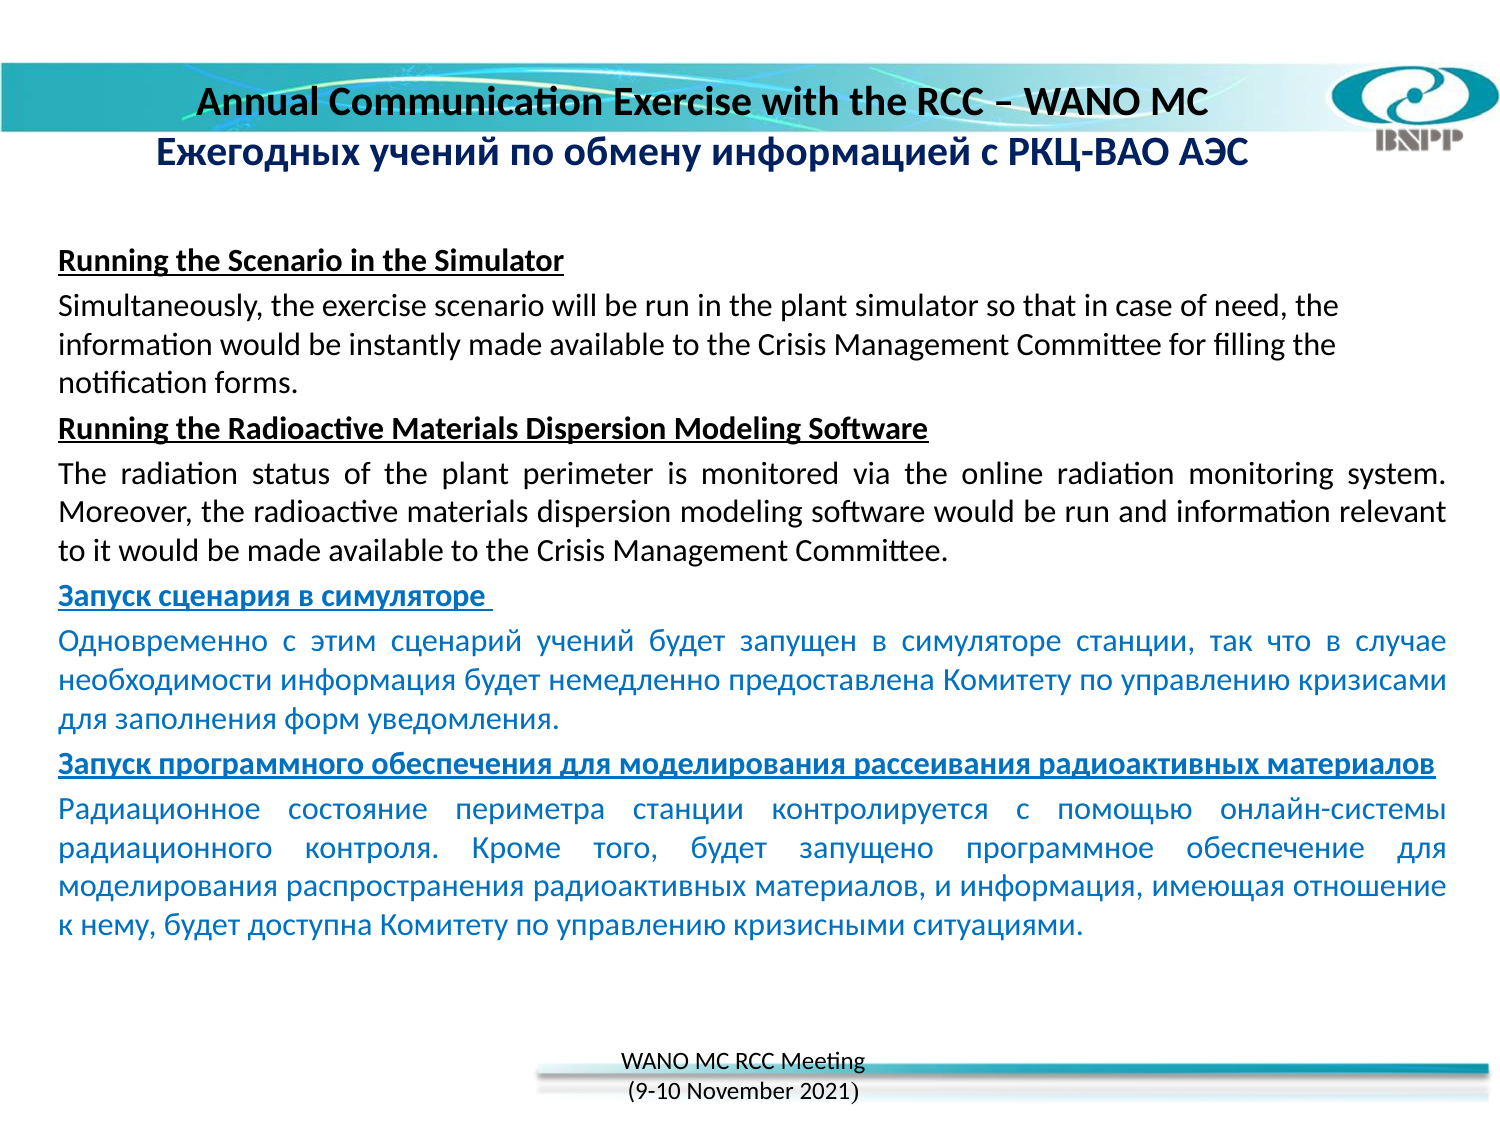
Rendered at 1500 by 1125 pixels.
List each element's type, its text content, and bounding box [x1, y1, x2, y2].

list Running the Scenario in the Simulator Simultaneously, the exercise scenario will be run in the plant simulator so that in case of need, the information would be instantly made available to the Crisis Management Committee for filling the notification forms. Running the Radioactive Materials Dispersion Modeling Software The radiation status of the plant perimeter is monitored via the online radiation monitoring system. Moreover, the radioactive materials dispersion modeling software would be run and information relevant to it would be made available to the Crisis Management Committee. Запуск сценария в симуляторе Одновременно с этим сценарий учений будет запущен в симуляторе станции, так что в случае необходимости информация будет немедленно предоставлена ​​Комитету по управлению кризисами для заполнения форм уведомления. Запуск программного обеспечения для моделирования рассеивания радиоактивных материалов Радиационное состояние периметра станции контролируется с помощью онлайн-системы радиационного контроля. Кроме того, будет запущено программное обеспечение для моделирования распространения радиоактивных материалов, и информация, имеющая отношение к нему, будет доступна Комитету по управлению кризисными ситуациями. [37, 231, 1463, 953]
text_box WANO MC RCC Meeting (9-10 November 2021) [505, 1024, 981, 1125]
text_box Annual Communication Exercise with the RCC – WANO MC Ежегодных учений по обмену информацией с РКЦ-ВАО АЭС [76, 66, 1329, 182]
picture [0, 0, 1500, 1125]
